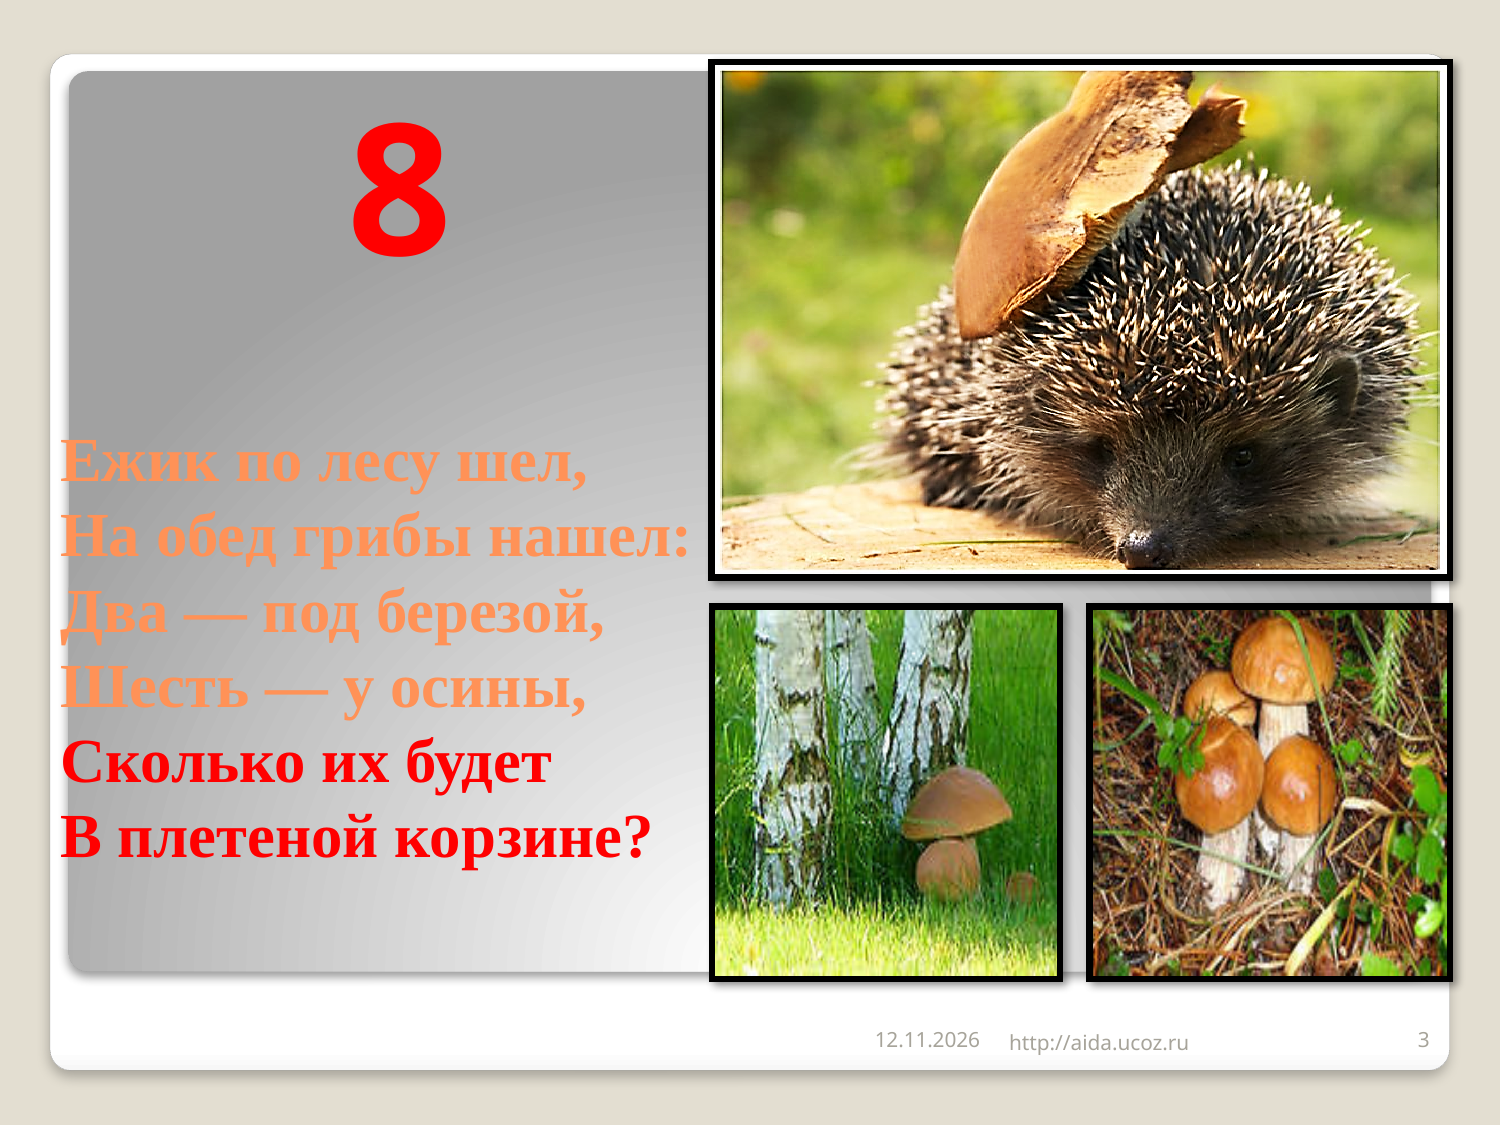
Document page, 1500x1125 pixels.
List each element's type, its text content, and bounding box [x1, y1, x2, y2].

footer http://aida.ucoz.ru [994, 1002, 1369, 1063]
picture [1092, 609, 1448, 977]
picture [714, 64, 1448, 575]
text_box 8 [332, 64, 467, 300]
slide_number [619, 1002, 994, 1063]
picture [715, 609, 1058, 977]
title Ежик по лесу шел, На обед грибы нашел: Два — под березой, Шесть — у осины, Сколько их будет В плетеной корзине? [45, 338, 715, 1047]
slide_number 3 [1369, 1002, 1445, 1063]
